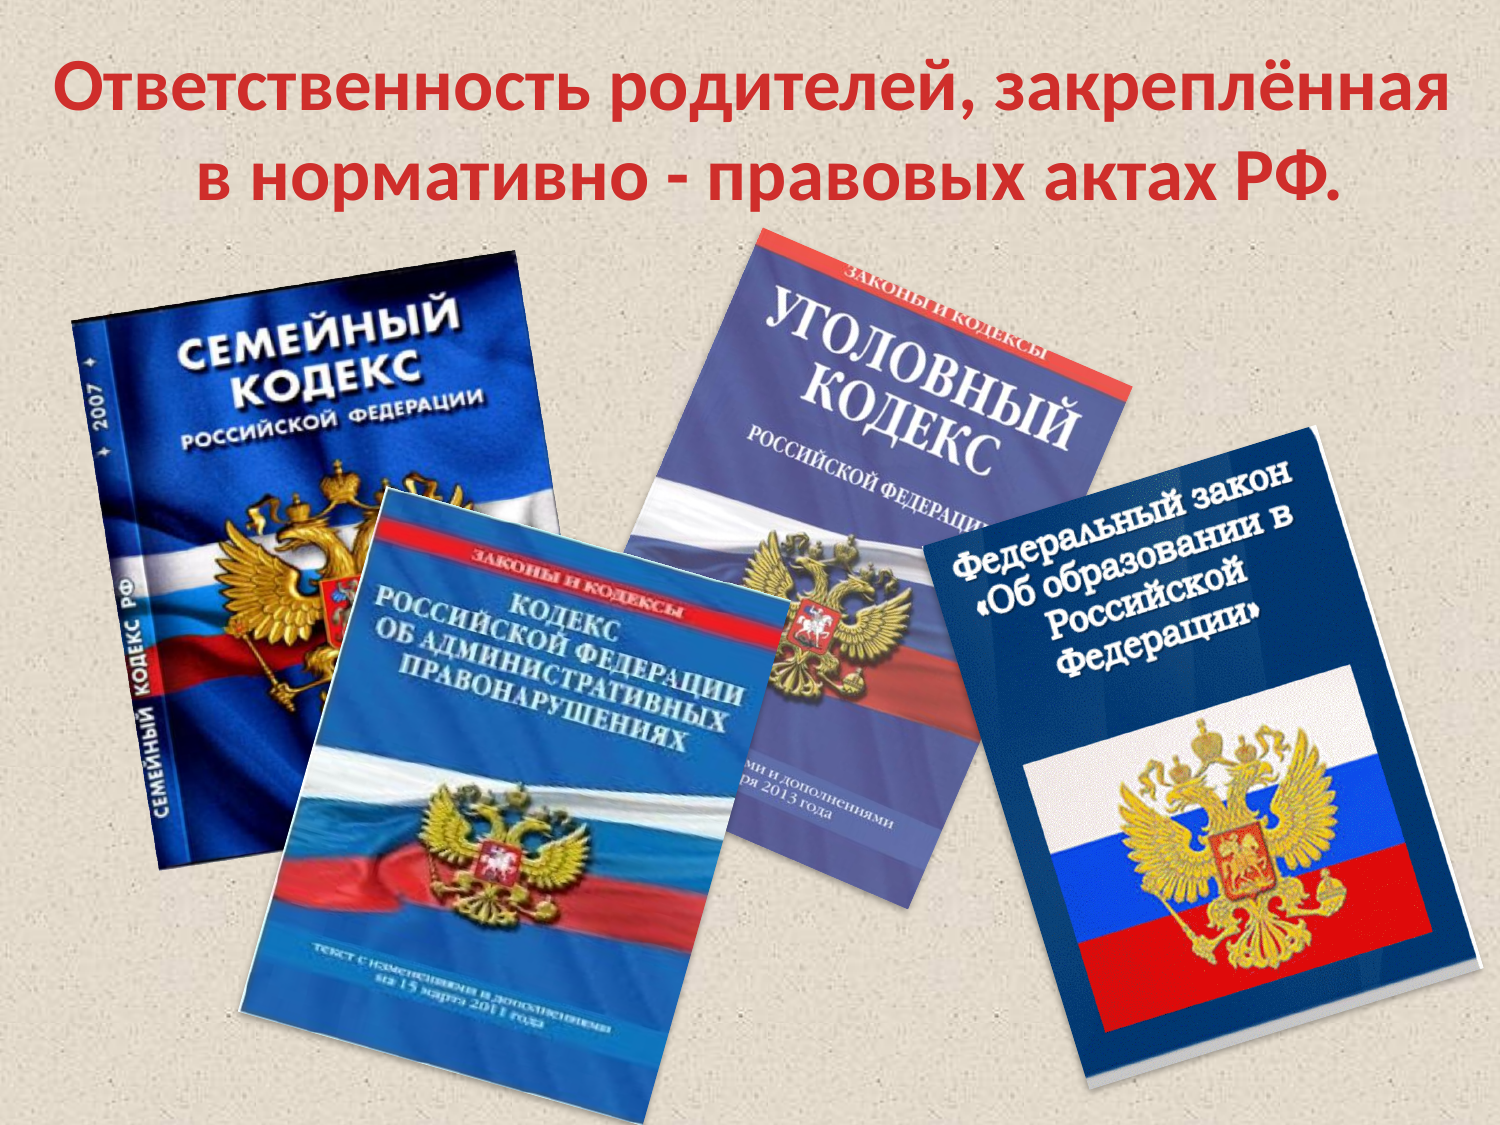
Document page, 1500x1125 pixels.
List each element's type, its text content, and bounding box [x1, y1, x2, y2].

text_box Ответственность родителей, закреплённая в нормативно - правовых актах РФ. [38, 27, 1500, 223]
picture [0, 0, 1500, 1125]
